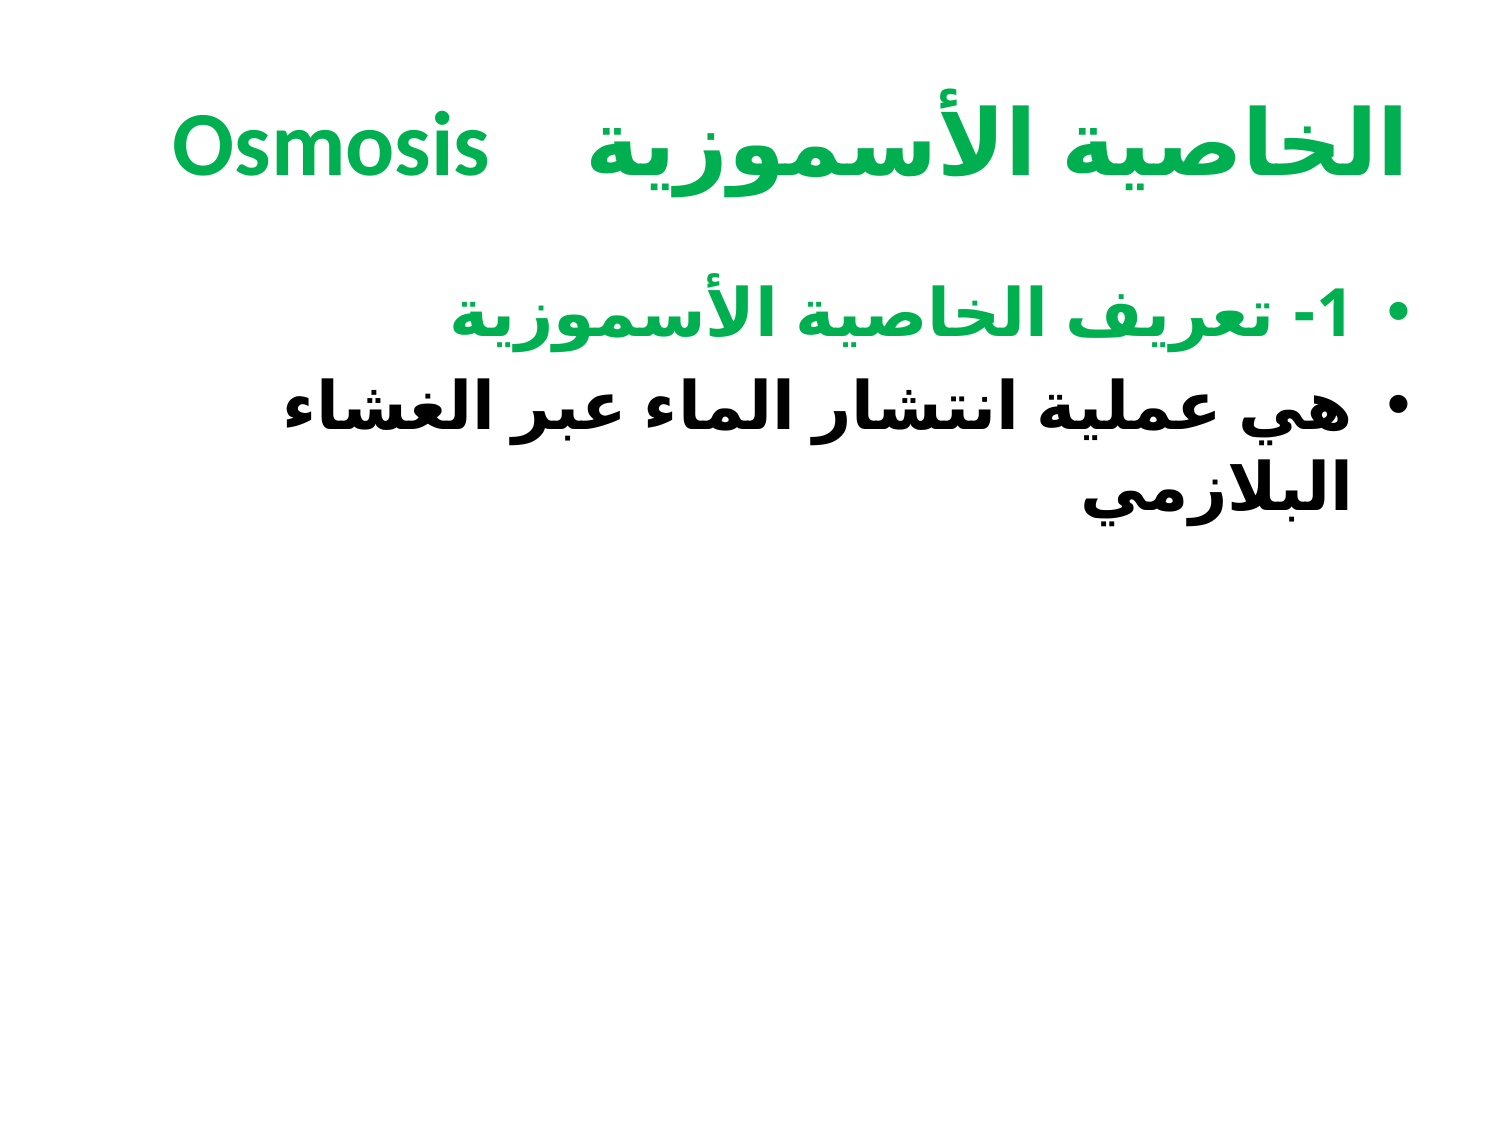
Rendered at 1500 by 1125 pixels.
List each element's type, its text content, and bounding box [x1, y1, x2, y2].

title الخاصية الأسموزية Osmosis [75, 45, 1425, 233]
list 1- تعريف الخاصية الأسموزية هي عملية انتشار الماء عبر الغشاء البلازمي [75, 262, 1425, 1005]
